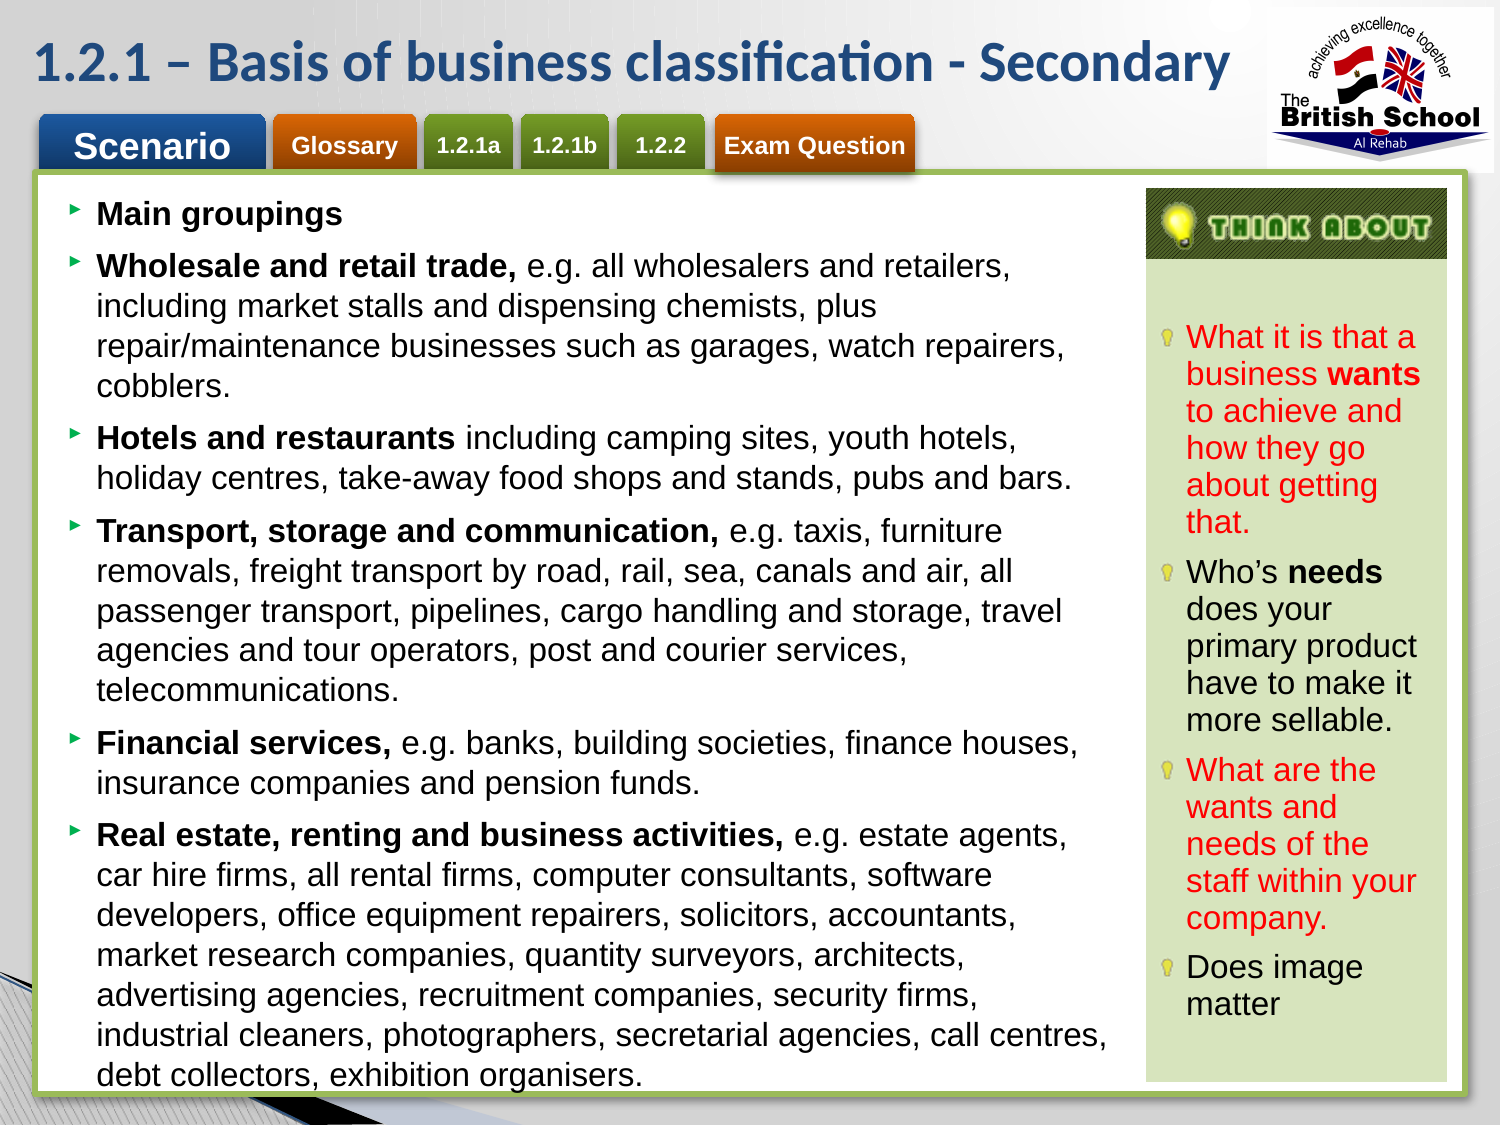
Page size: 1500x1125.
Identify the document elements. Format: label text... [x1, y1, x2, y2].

title 1.2.1 – Basis of business classification - Secondary [17, 7, 1294, 110]
picture [1159, 199, 1436, 255]
list Main groupings Wholesale and retail trade, e.g. all wholesalers and retailers, including market stalls and dispensing chemists, plus repair/maintenance businesses such as garages, watch repairers, cobblers. Hotels and restaurants including camping sites, youth hotels, holiday centres, take-away food shops and stands, pubs and bars. Transport, storage and communication, e.g. taxis, furniture removals, freight transport by road, rail, sea, canals and air, all passenger transport, pipelines, cargo handling and storage, travel agencies and tour operators, post and courier services, telecommunications. Financial services, e.g. banks, building societies, finance houses, insurance companies and pension funds. Real estate, renting and business activities, e.g. estate agents, car hire firms, all rental firms, computer consultants, software developers, office equipment repairers, solicitors, accountants, market research companies, quantity surveyors, architects, advertising agencies, recruitment companies, security firms, industrial cleaners, photographers, secretarial agencies, call centres, debt collectors, exhibition organisers. [53, 184, 1134, 976]
table_header [1146, 188, 1447, 259]
picture [1157, 325, 1177, 349]
picture [1267, 7, 1495, 173]
picture [281, 1114, 303, 1125]
picture [1157, 955, 1177, 979]
picture [1157, 560, 1177, 584]
picture [1157, 757, 1177, 782]
table_cell What it is that a business wants to achieve and how they go about getting that. Who’s needs does your primary product have to make it more sellable. What are the wants and needs of the staff within your company. Does image matter [1146, 259, 1447, 1082]
